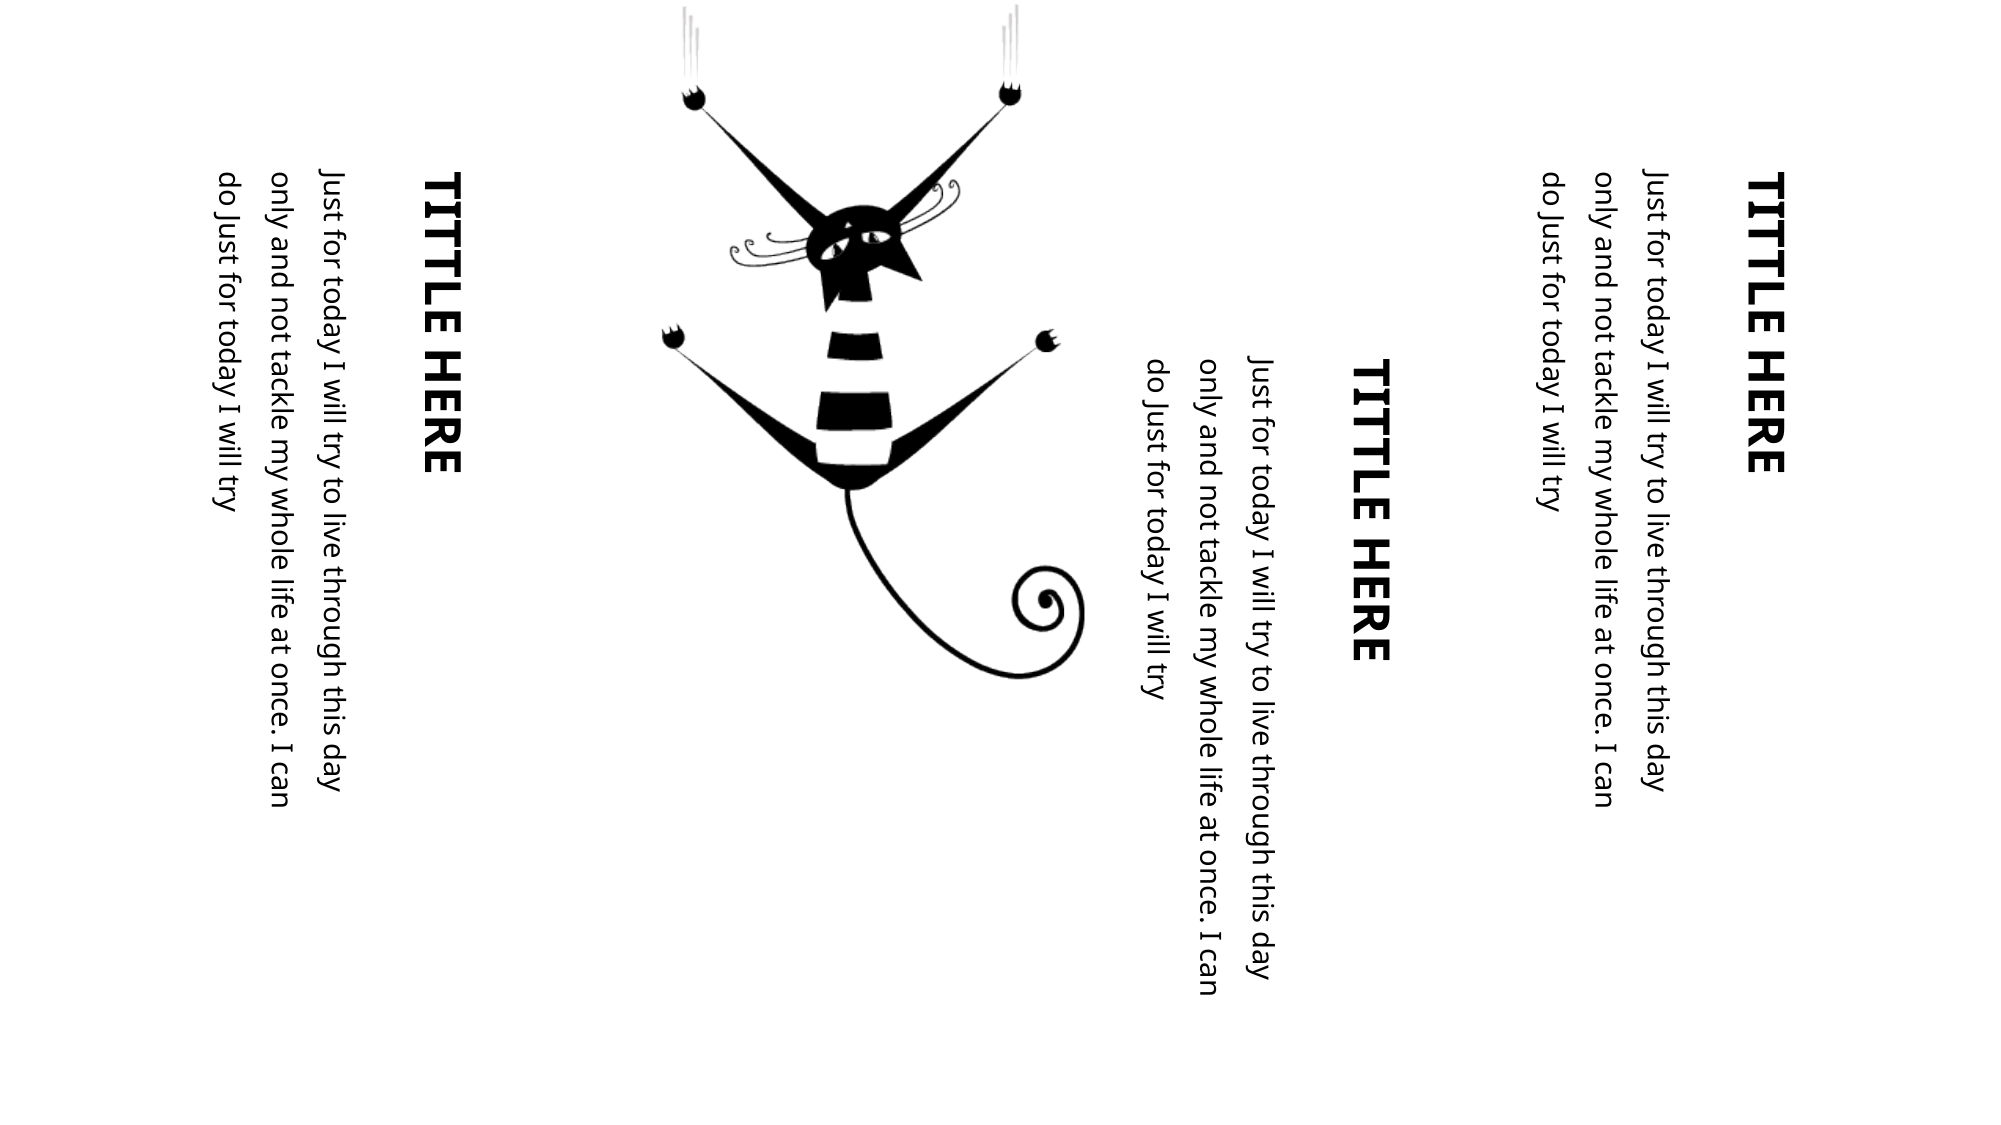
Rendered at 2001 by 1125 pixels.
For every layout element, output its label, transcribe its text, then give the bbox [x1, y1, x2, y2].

text_box TITTLE HERE [1320, 344, 1412, 770]
text_box Just for today I will try to live through this day only and not tackle my whole life at once. I can do Just for today I will try [1064, 344, 1307, 1021]
text_box Just for today I will try to live through this day only and not tackle my whole life at once. I can do Just for today I will try [1459, 156, 1702, 833]
text_box TITTLE HERE [1715, 156, 1807, 583]
picture [538, 0, 1161, 746]
text_box Just for today I will try to live through this day only and not tackle my whole life at once. I can do Just for today I will try [135, 156, 379, 833]
text_box TITTLE HERE [391, 156, 483, 583]
